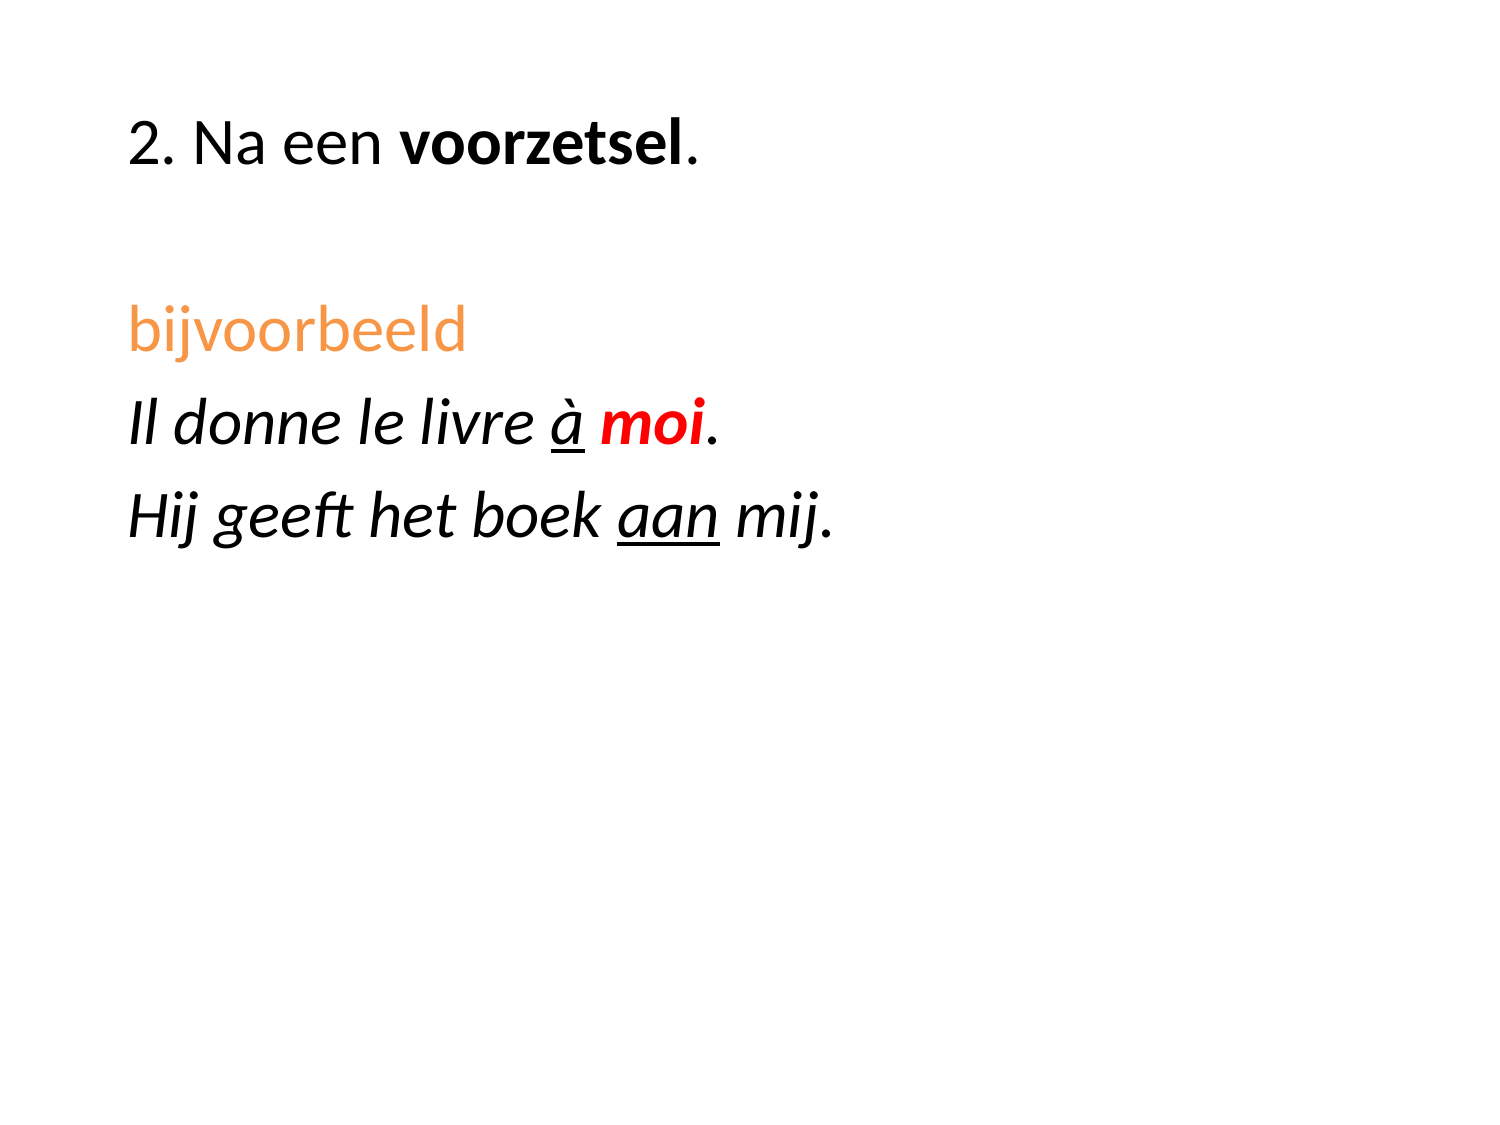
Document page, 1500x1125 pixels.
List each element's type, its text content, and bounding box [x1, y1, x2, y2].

text_box 2. Na een voorzetsel. bijvoorbeeld Il donne le livre à moi. Hij geeft het boek aan mij. [112, 89, 1388, 988]
